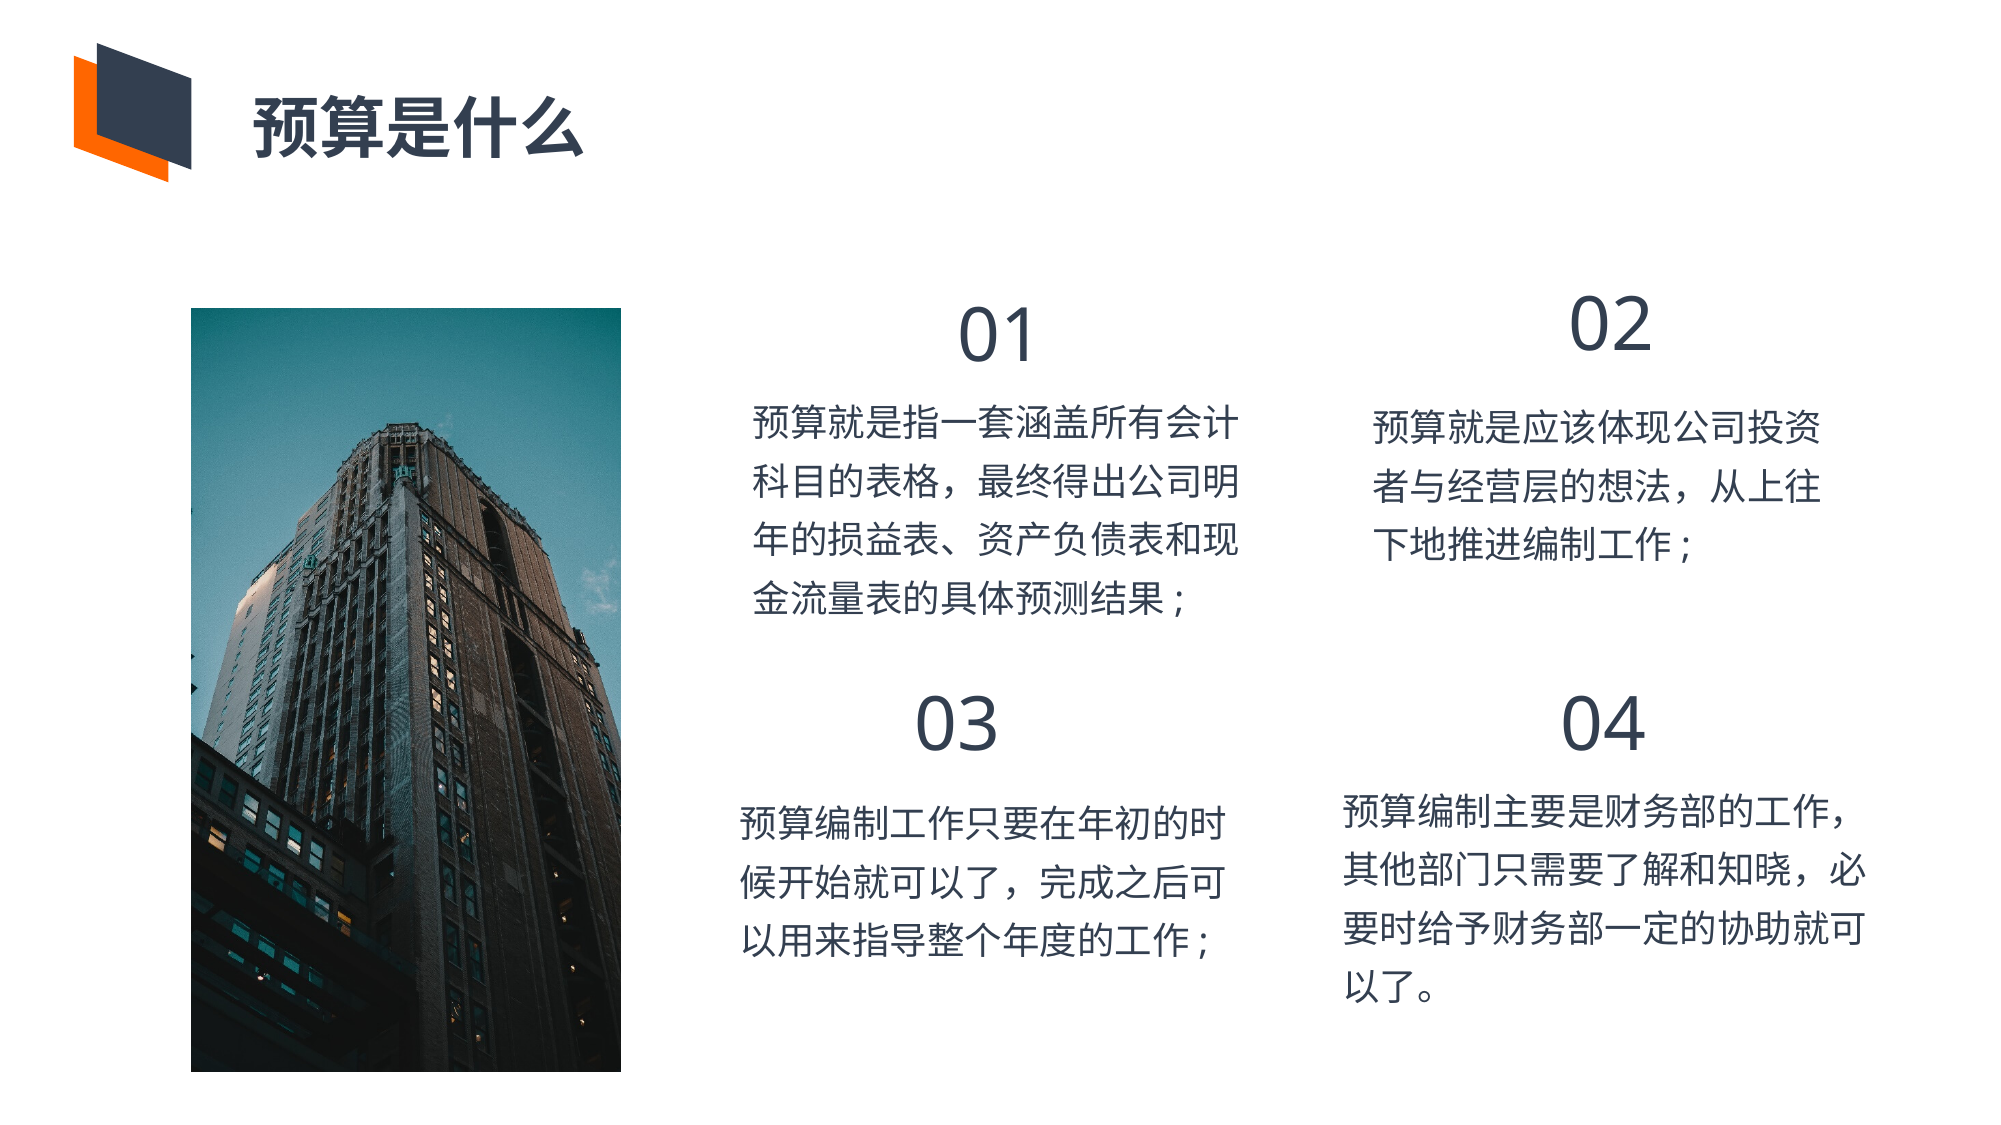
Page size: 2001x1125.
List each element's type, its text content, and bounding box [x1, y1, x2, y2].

text_box 02 [1523, 268, 1700, 374]
text_box 预算就是应该体现公司投资者与经营层的想法，从上往下地推进编制工作; [1357, 383, 1866, 574]
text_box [73, 42, 192, 183]
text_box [1327, 667, 1895, 1013]
text_box 预算是什么 [237, 43, 626, 218]
text_box 预算就是指一套涵盖所有会计科目的表格，最终得出公司明年的损益表、资产负债表和现金流量表的具体预测结果; [738, 378, 1262, 628]
picture [191, 308, 621, 1072]
text_box 03 [886, 667, 1030, 773]
text_box 01 [906, 279, 1094, 385]
text_box 预算编制工作只要在年初的时候开始就可以了，完成之后可以用来指导整个年度的工作; [724, 779, 1262, 970]
